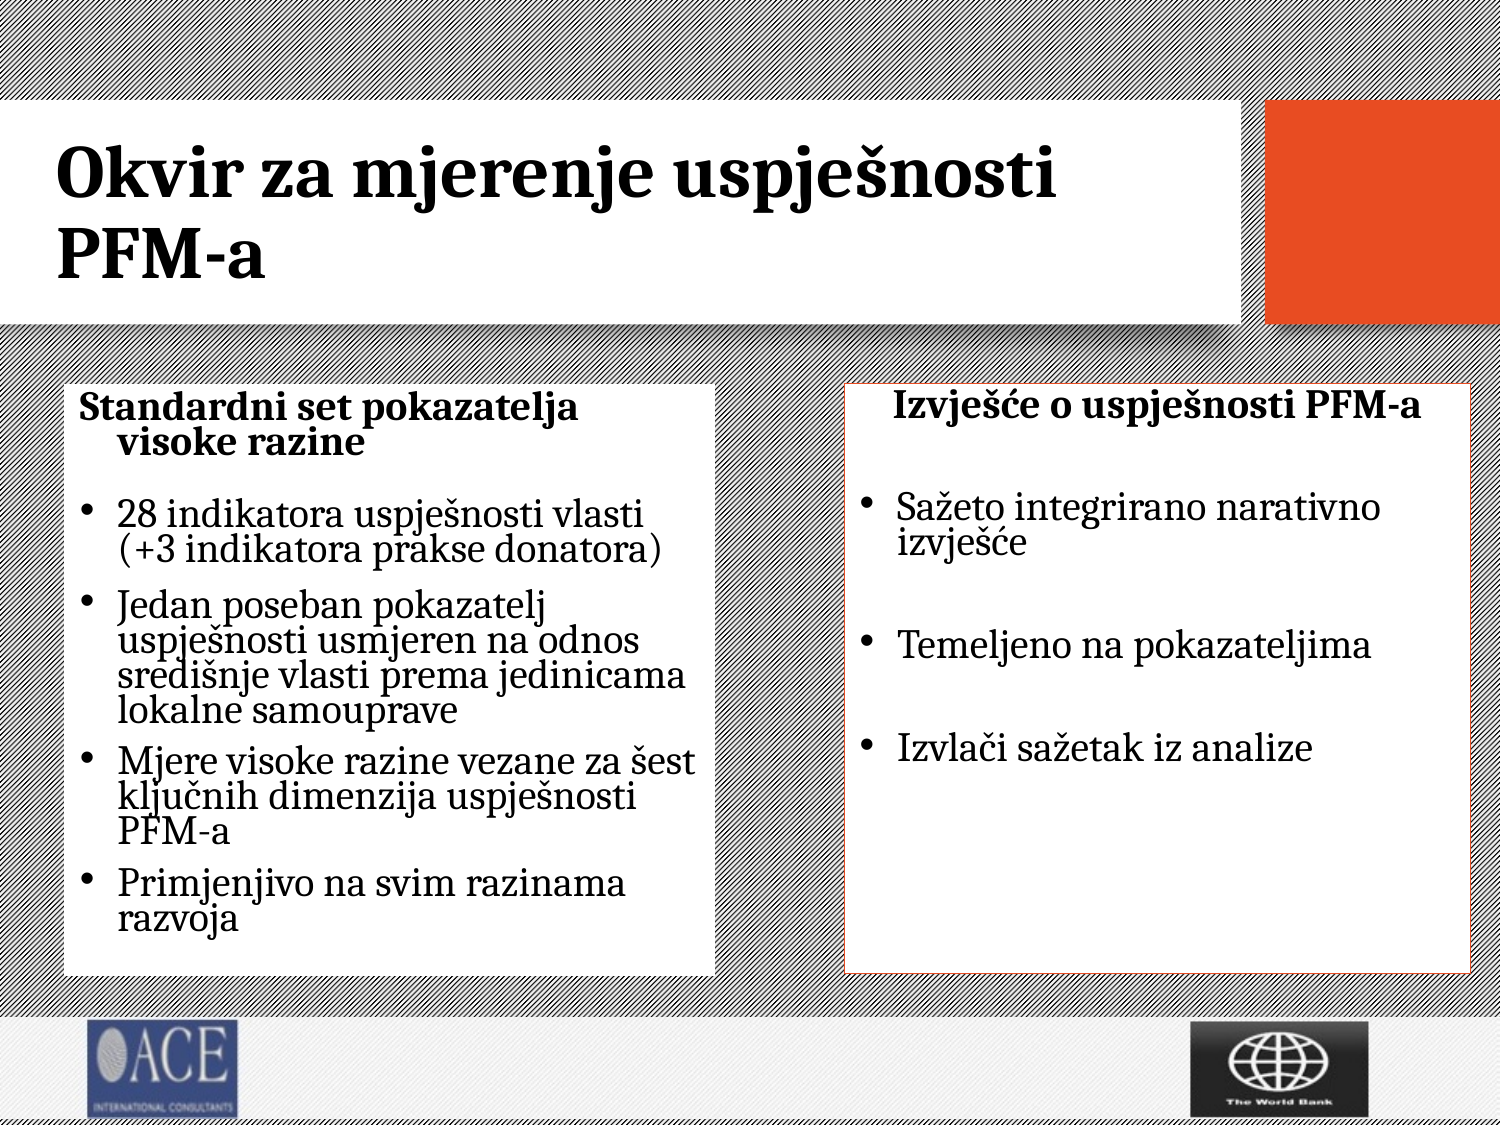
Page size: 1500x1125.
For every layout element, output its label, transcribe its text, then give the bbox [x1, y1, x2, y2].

title Okvir za mjerenje uspješnosti PFM-a [40, 125, 1172, 304]
list Izvješće o uspješnosti PFM-a Sažeto integrirano narativno izvješće Temeljeno na pokazateljima Izvlači sažetak iz analize [844, 383, 1471, 974]
picture [0, 0, 1500, 1125]
list Standardni set pokazatelja visoke razine 28 indikatora uspješnosti vlasti (+3 indikatora prakse donatora) Jedan poseban pokazatelj uspješnosti usmjeren na odnos središnje vlasti prema jedinicama lokalne samouprave Mjere visoke razine vezane za šest ključnih dimenzija uspješnosti PFM-a Primjenjivo na svim razinama razvoja [64, 384, 715, 976]
